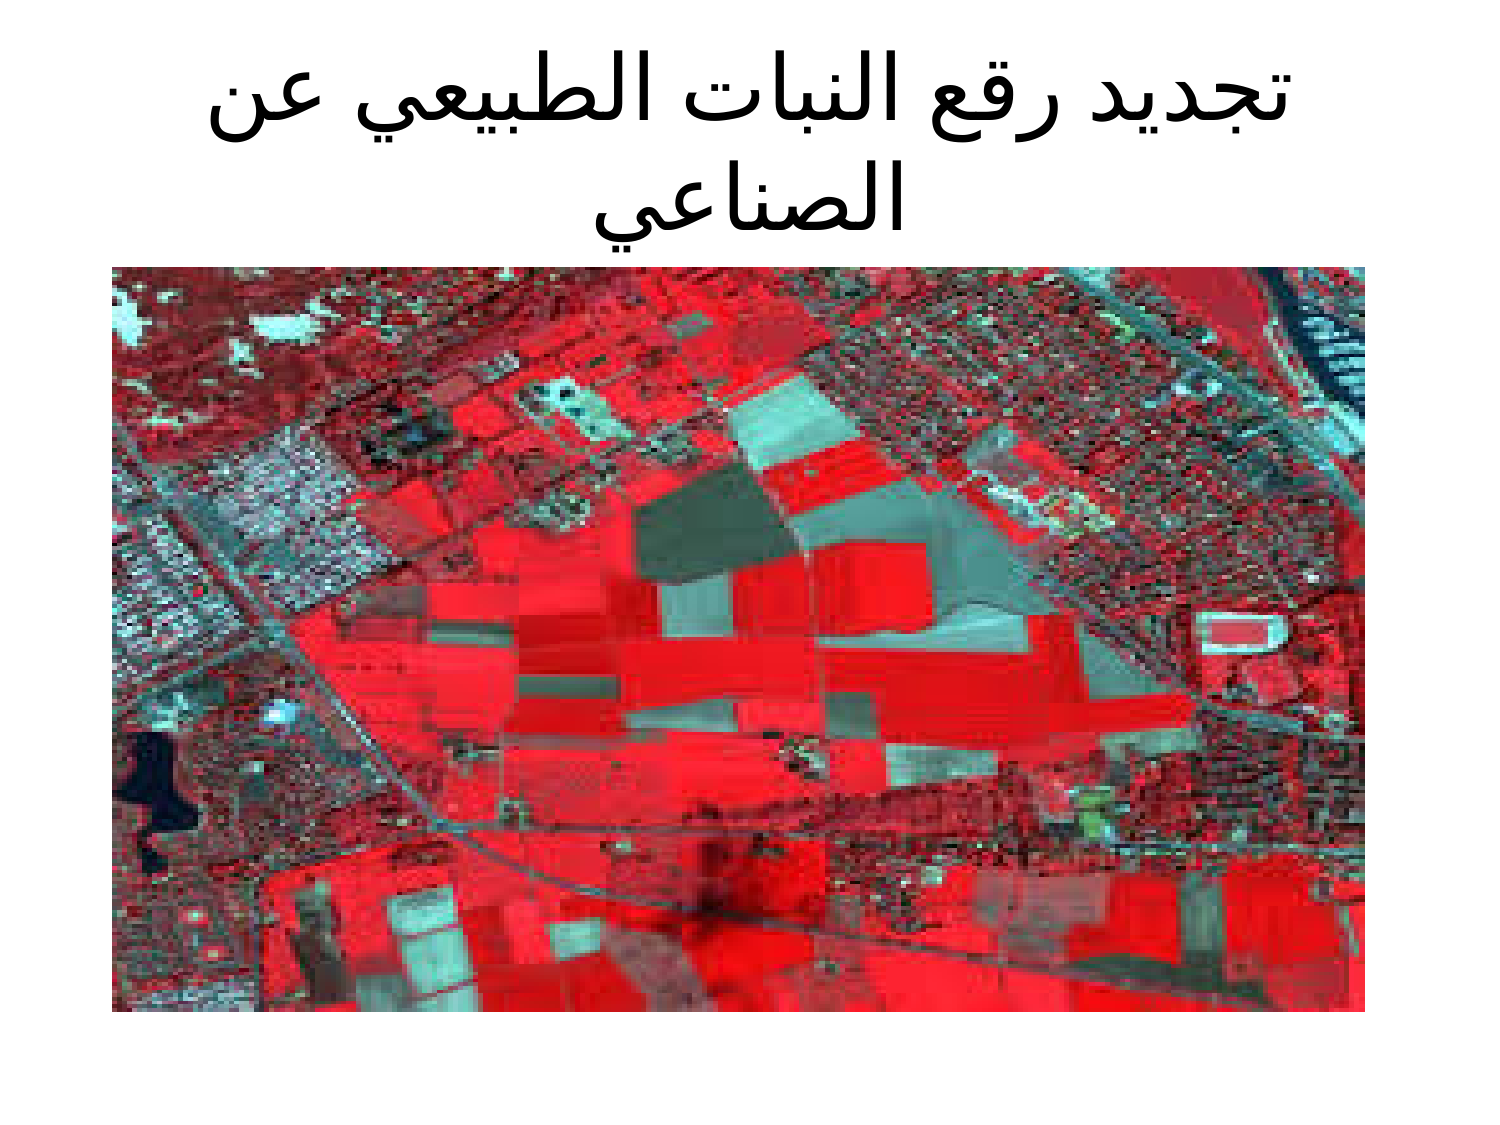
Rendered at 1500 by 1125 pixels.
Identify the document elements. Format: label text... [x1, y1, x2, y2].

title تجديد رقع النبات الطبيعي عن الصناعي [75, 45, 1425, 233]
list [111, 266, 1365, 1012]
